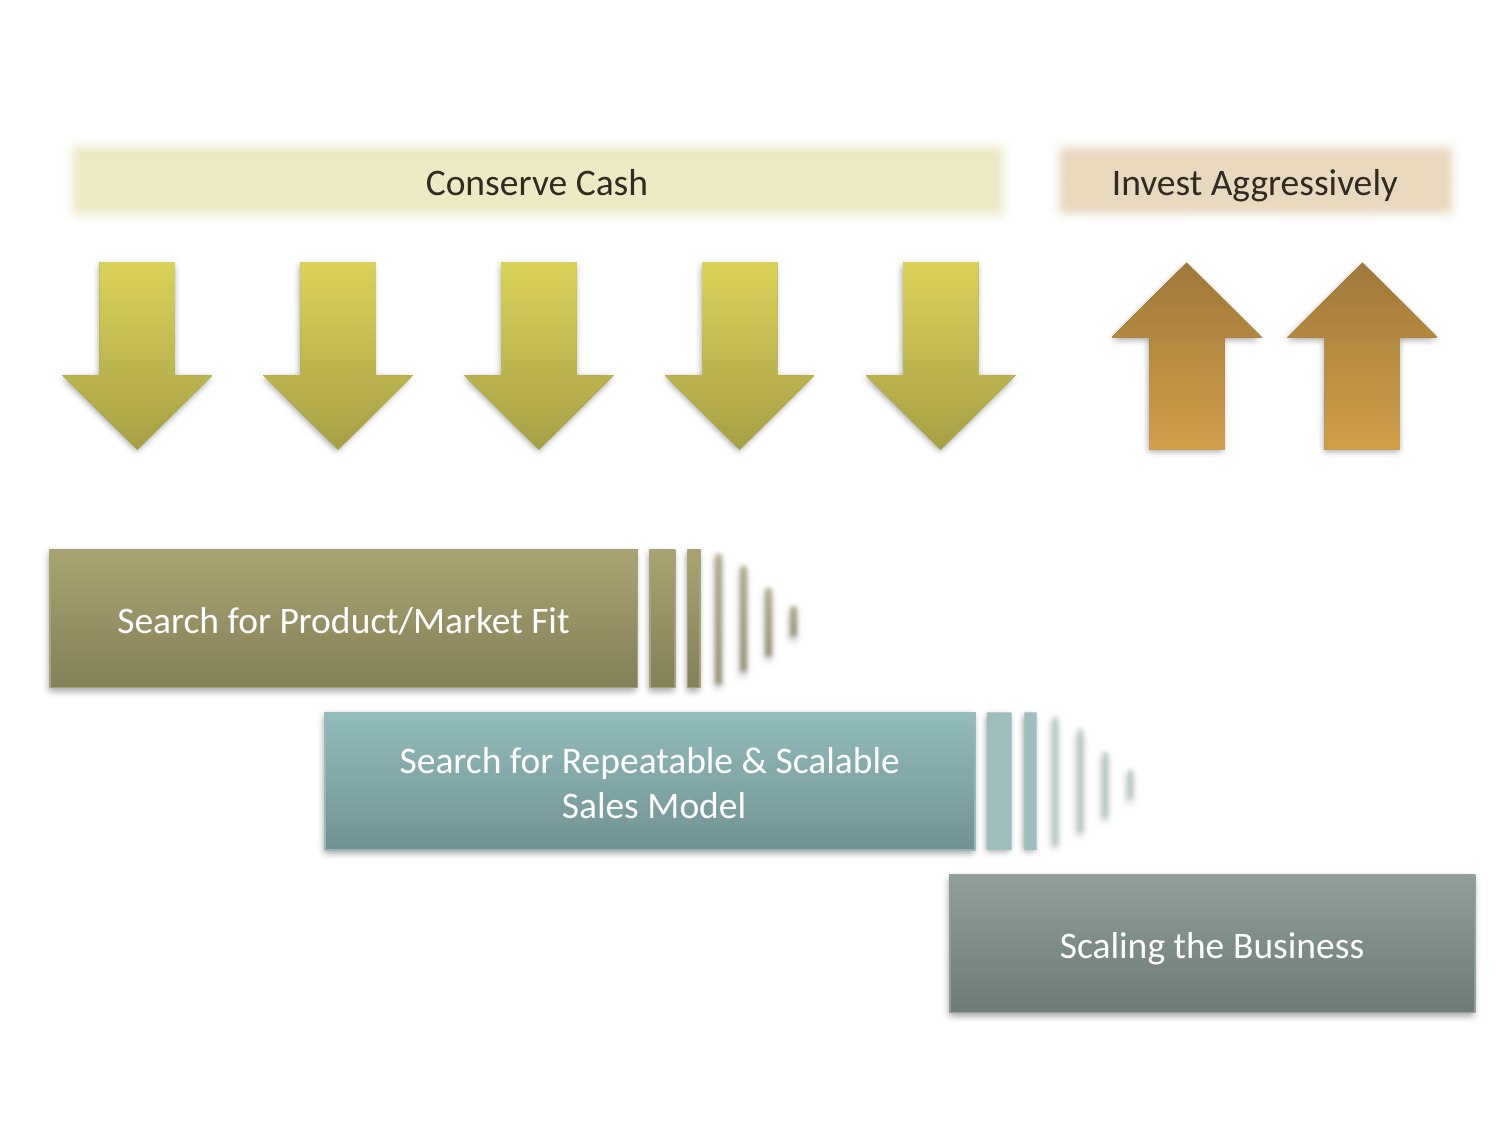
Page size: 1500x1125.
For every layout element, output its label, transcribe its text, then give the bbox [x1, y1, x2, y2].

text_box [865, 262, 1016, 451]
text_box Scaling the Business [949, 874, 1476, 1013]
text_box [986, 712, 1137, 851]
text_box Invest Aggressively [1067, 155, 1445, 207]
text_box [463, 262, 614, 451]
text_box [664, 262, 815, 451]
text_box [649, 549, 801, 688]
text_box Search for Repeatable & Scalable Sales Model [324, 712, 976, 851]
text_box Search for Product/Market Fit [49, 549, 638, 688]
text_box [263, 262, 414, 451]
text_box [1111, 262, 1438, 451]
text_box Conserve Cash [80, 155, 996, 208]
text_box [62, 262, 213, 451]
